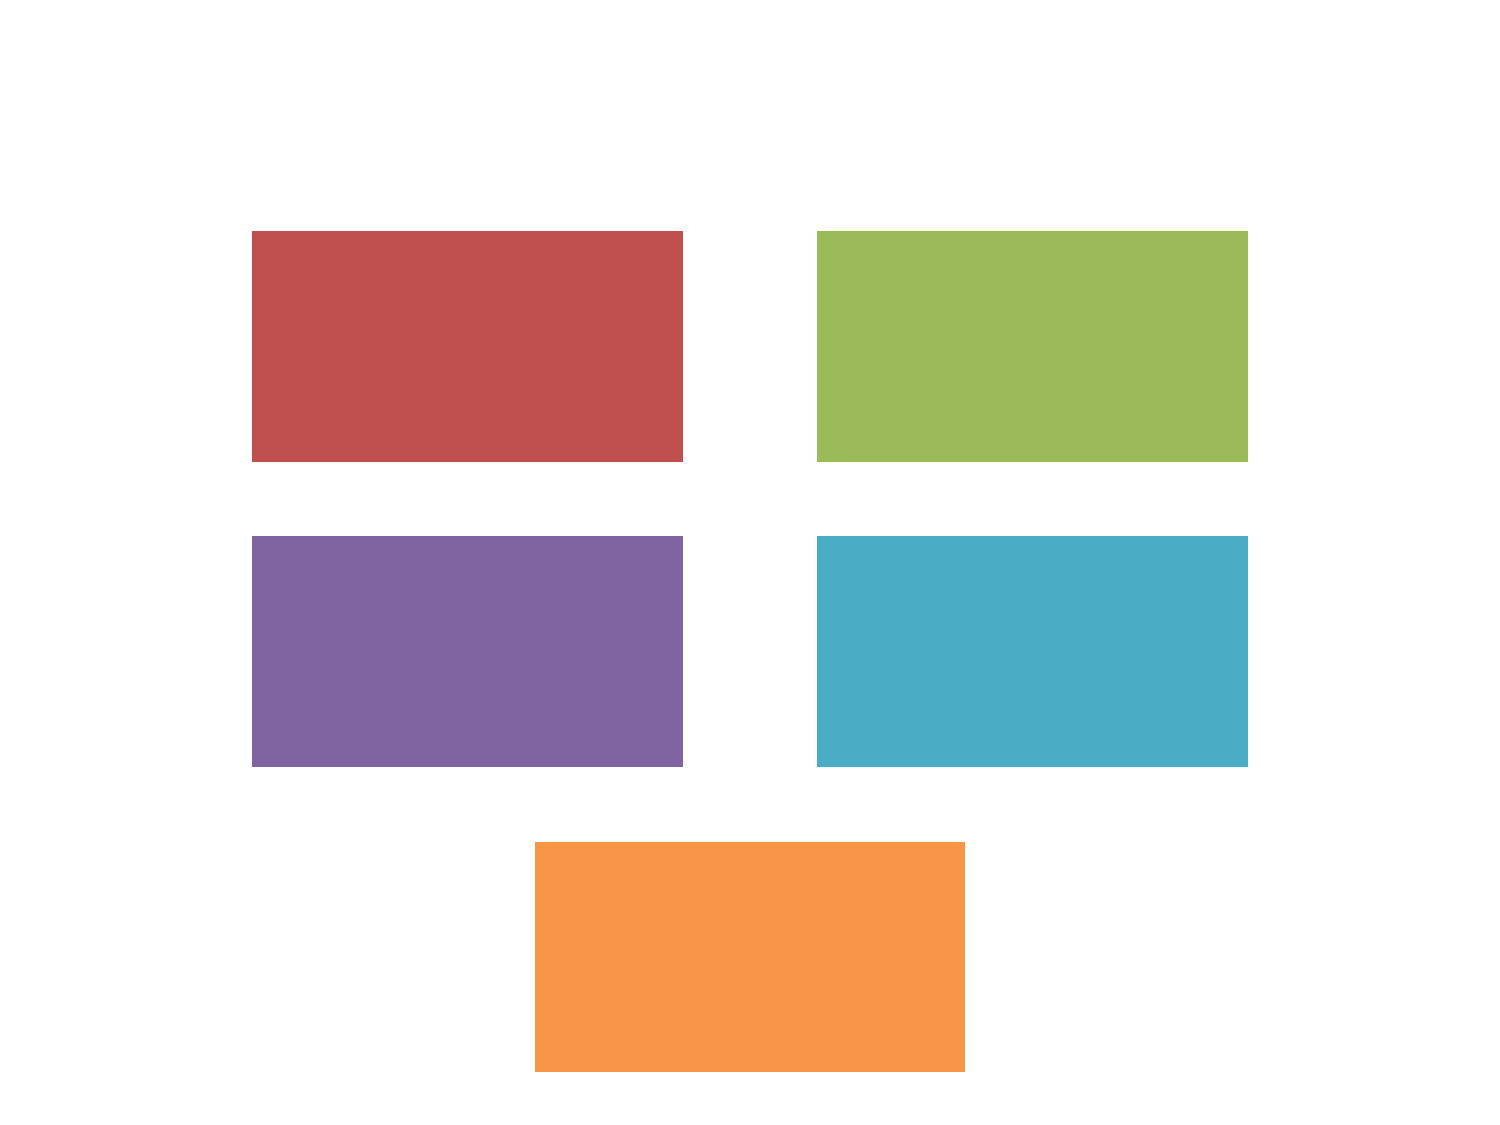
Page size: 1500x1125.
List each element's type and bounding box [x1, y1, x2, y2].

text_box [249, 228, 1251, 897]
